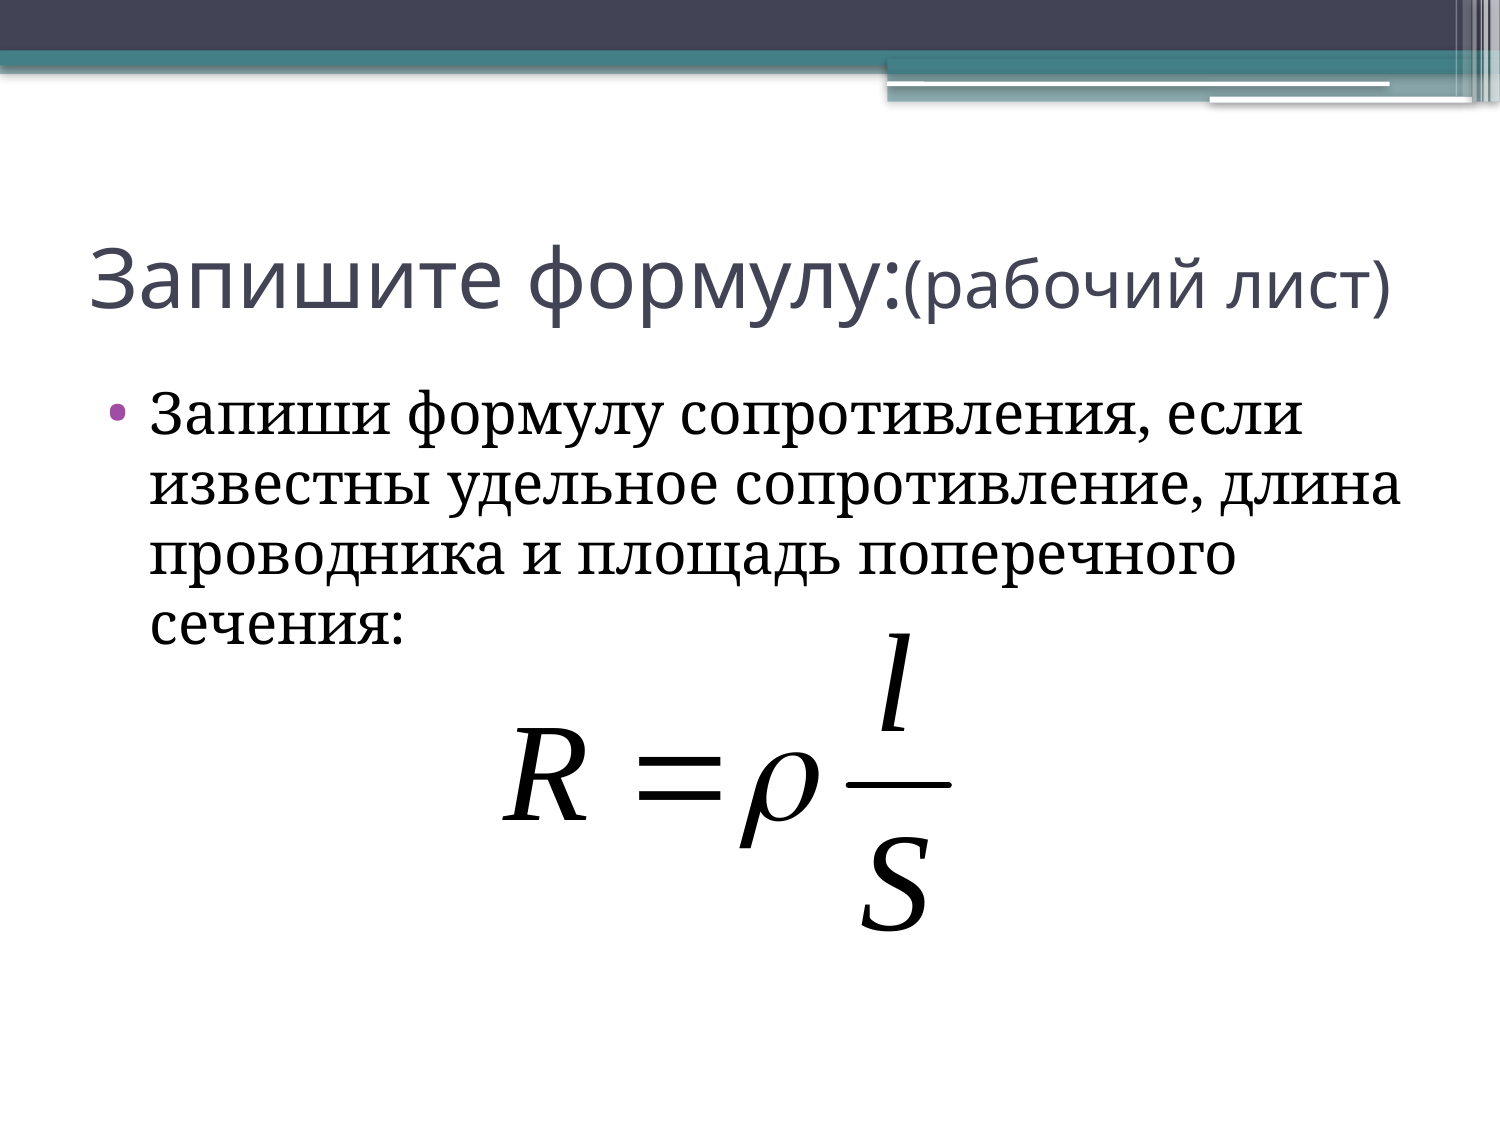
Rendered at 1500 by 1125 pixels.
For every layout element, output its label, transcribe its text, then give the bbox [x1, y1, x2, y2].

list Запиши формулу сопротивления, если известны удельное сопротивление, длина проводника и площадь поперечного сечения: [75, 368, 1425, 1079]
title Запишите формулу:(рабочий лист) [75, 187, 1425, 363]
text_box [478, 597, 983, 962]
